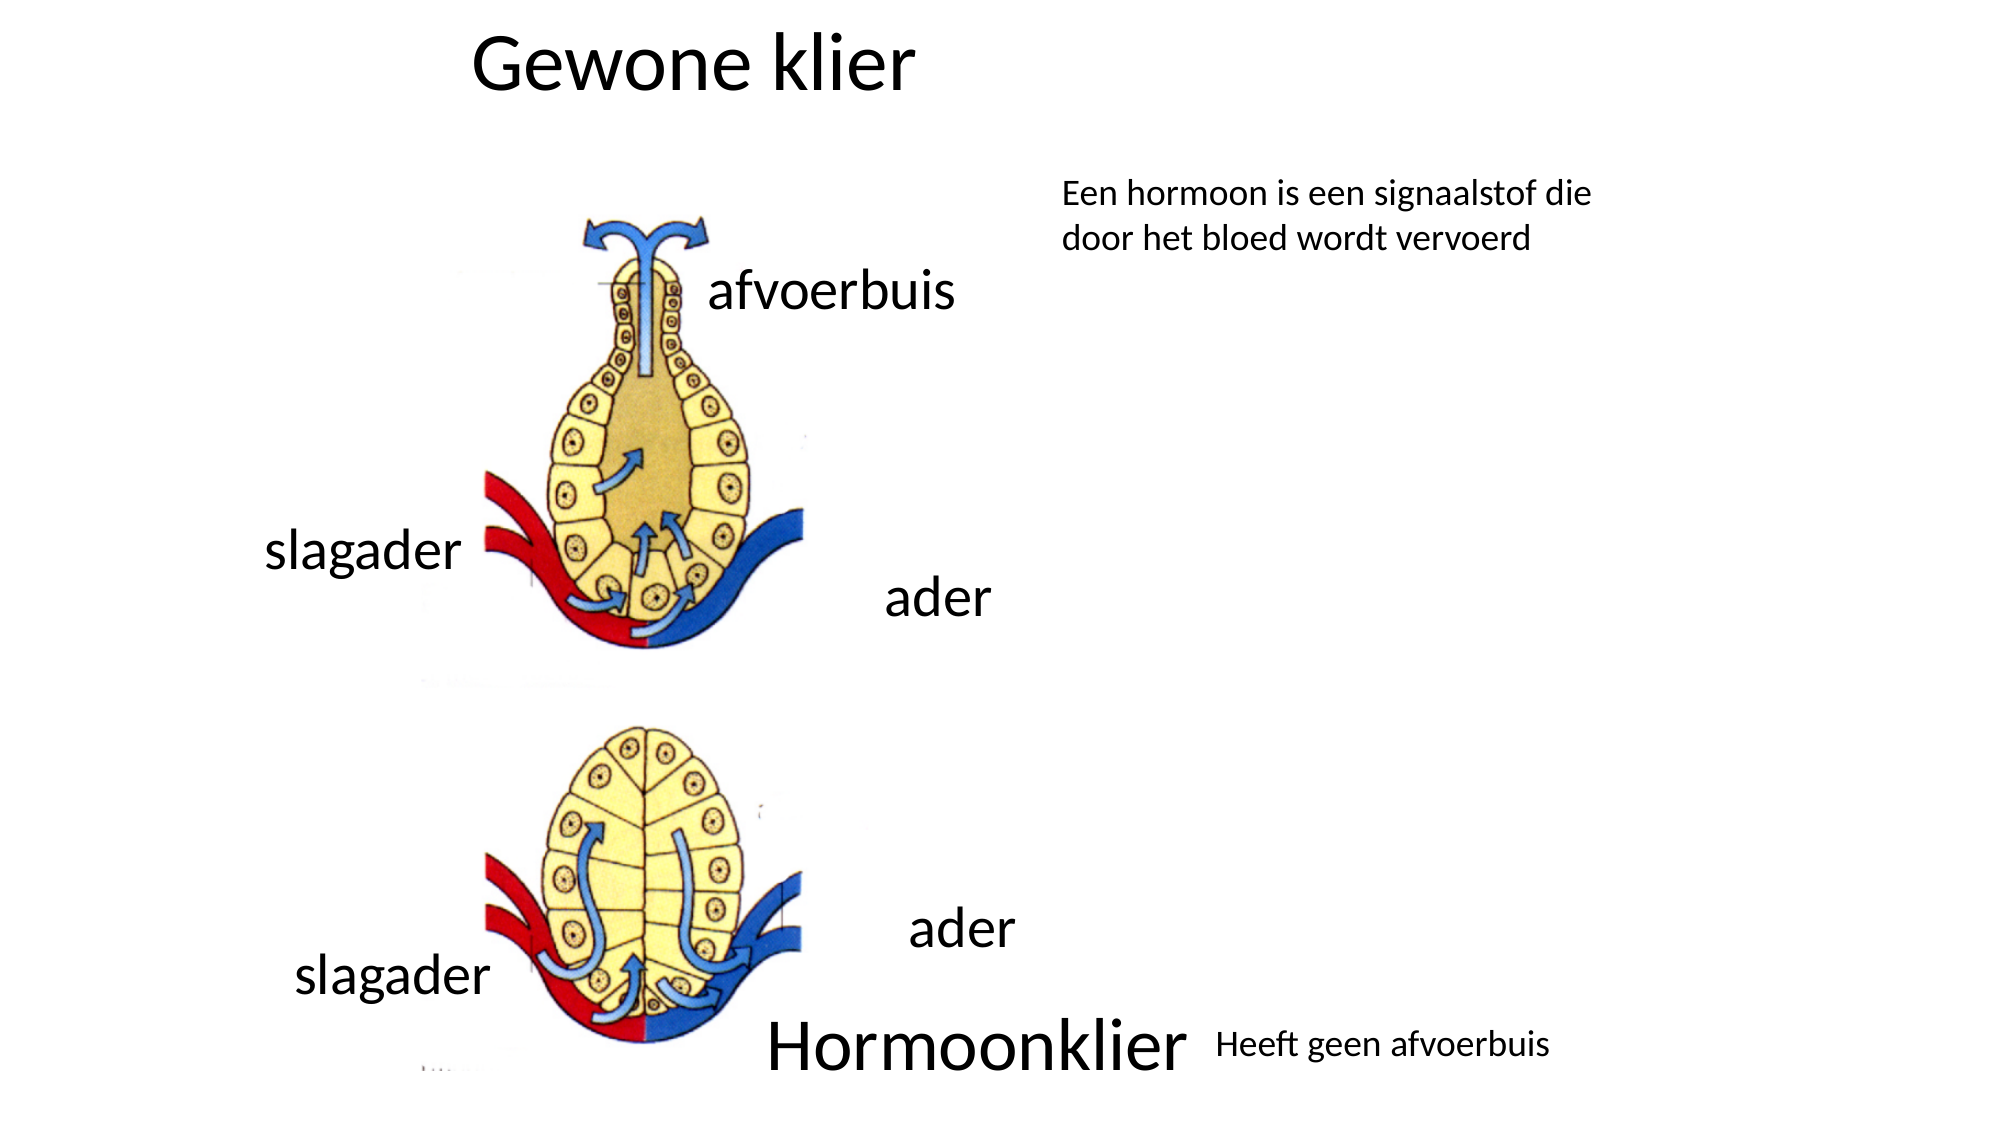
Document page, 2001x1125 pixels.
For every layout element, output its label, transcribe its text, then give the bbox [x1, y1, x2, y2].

text_box afvoerbuis [872, 243, 1193, 329]
text_box ader [872, 550, 1170, 636]
text_box Heeft geen afvoerbuis [1200, 1011, 1721, 1072]
text_box Hormoonklier [751, 987, 1240, 1093]
text_box Een hormoon is een signaalstof die door het bloed wordt vervoerd [1047, 160, 1674, 266]
text_box Gewone klier [456, 0, 944, 115]
text_box slagader [279, 928, 421, 1014]
text_box slagader [249, 503, 421, 589]
picture [421, 196, 872, 1071]
text_box ader [893, 881, 1214, 967]
